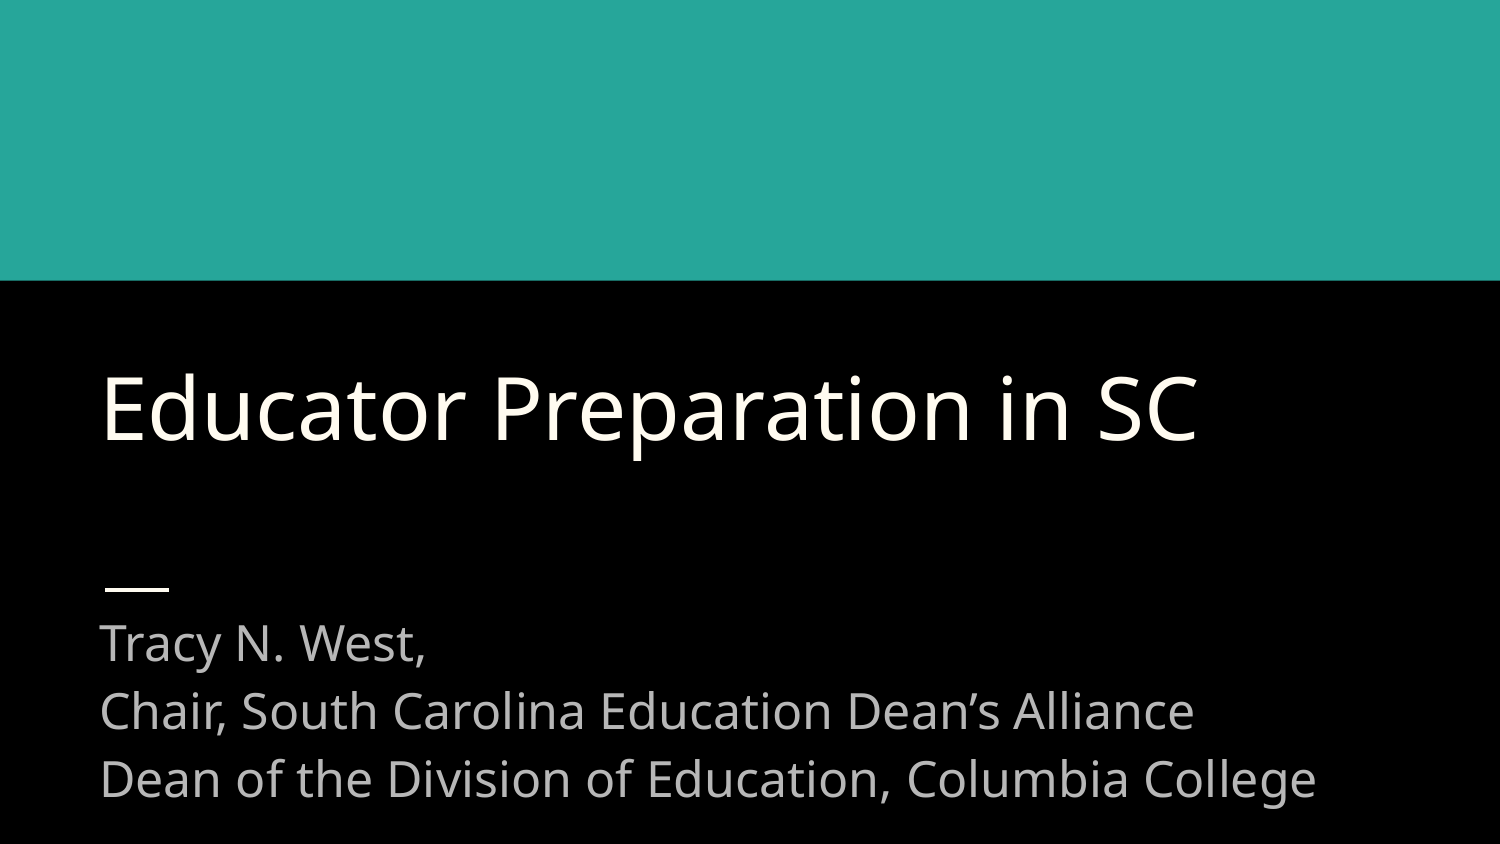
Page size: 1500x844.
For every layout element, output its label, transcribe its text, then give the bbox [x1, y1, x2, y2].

title Educator Preparation in SC [84, 271, 1416, 482]
subtitle Tracy N. West, Chair, South Carolina Education Dean’s Alliance Dean of the Division of Education, Columbia College [84, 592, 1466, 844]
